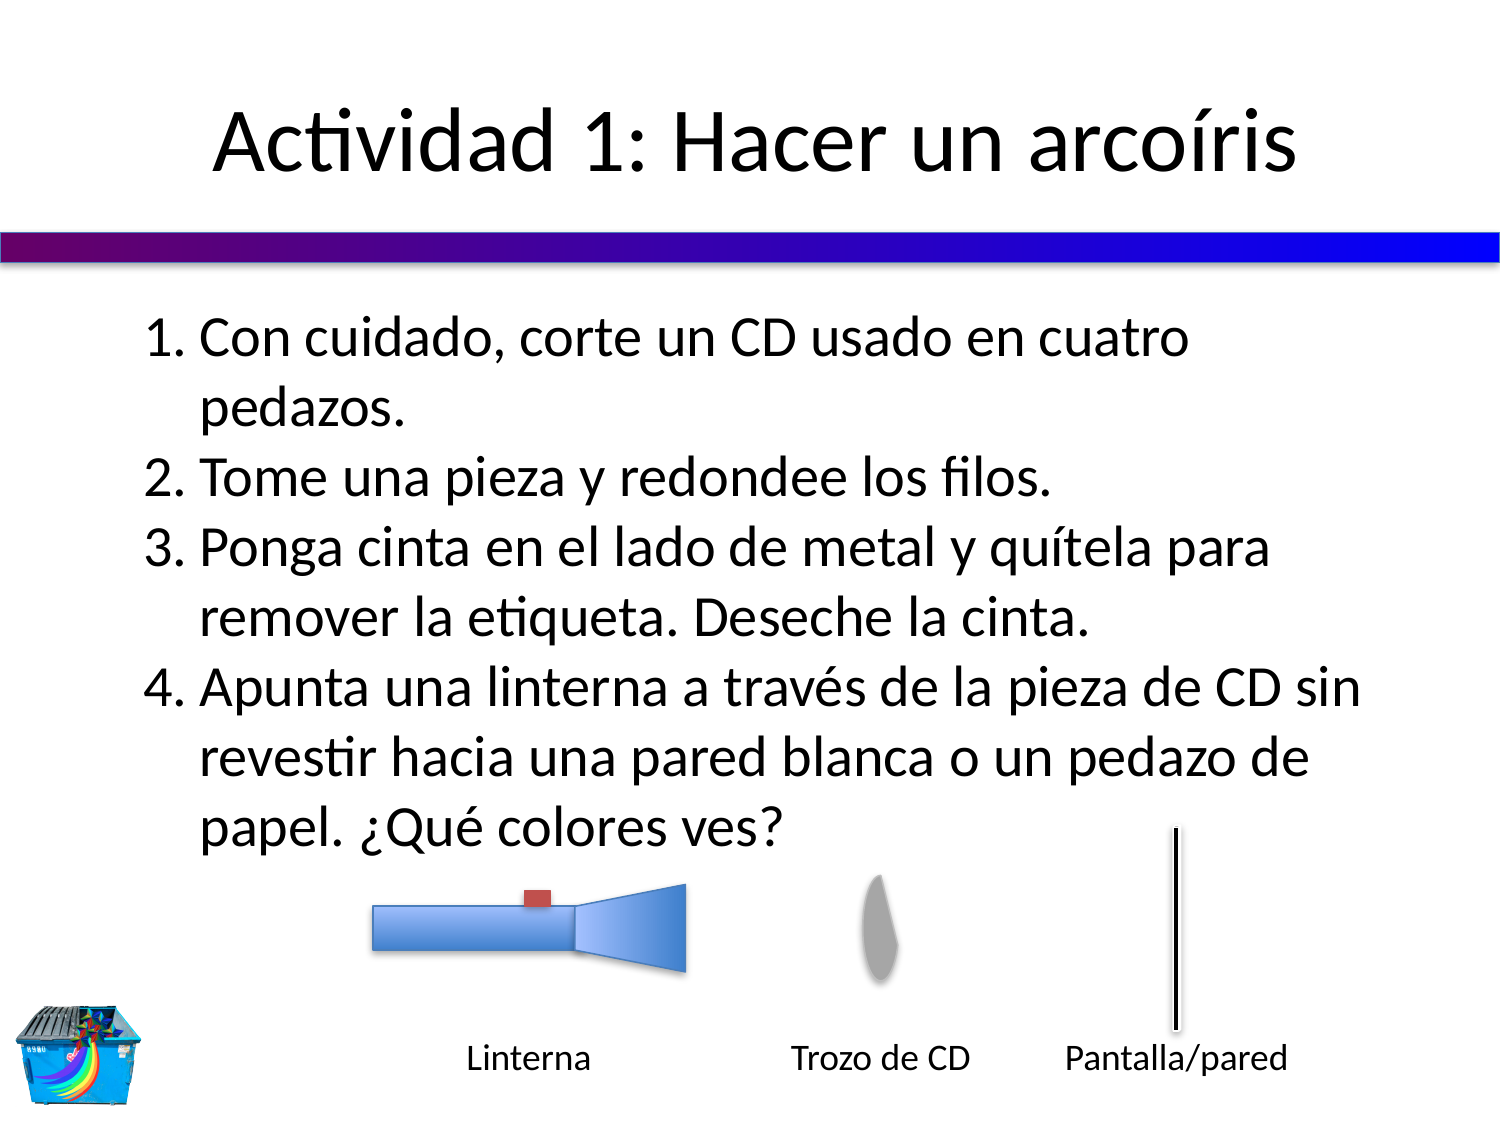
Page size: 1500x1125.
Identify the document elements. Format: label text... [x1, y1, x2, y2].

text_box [372, 884, 686, 973]
text_box Trozo de CD [743, 1025, 1019, 1086]
text_box Con cuidado, corte un CD usado en cuatro pedazos. Tome una pieza y redondee los filos. Ponga cinta en el lado de metal y quítela para remover la etiqueta. Deseche la cinta. Apunta una linterna a través de la pieza de CD sin revestir hacia una pared blanca o un pedazo de papel. ¿Qué colores ves? [128, 290, 1420, 866]
text_box Pantalla/pared [1039, 1025, 1315, 1086]
text_box [861, 874, 899, 982]
picture [14, 1004, 143, 1107]
text_box Linterna [391, 1025, 667, 1086]
text_box Actividad 1: Hacer un arcoíris [198, 72, 1314, 198]
text_box [1172, 824, 1182, 1025]
